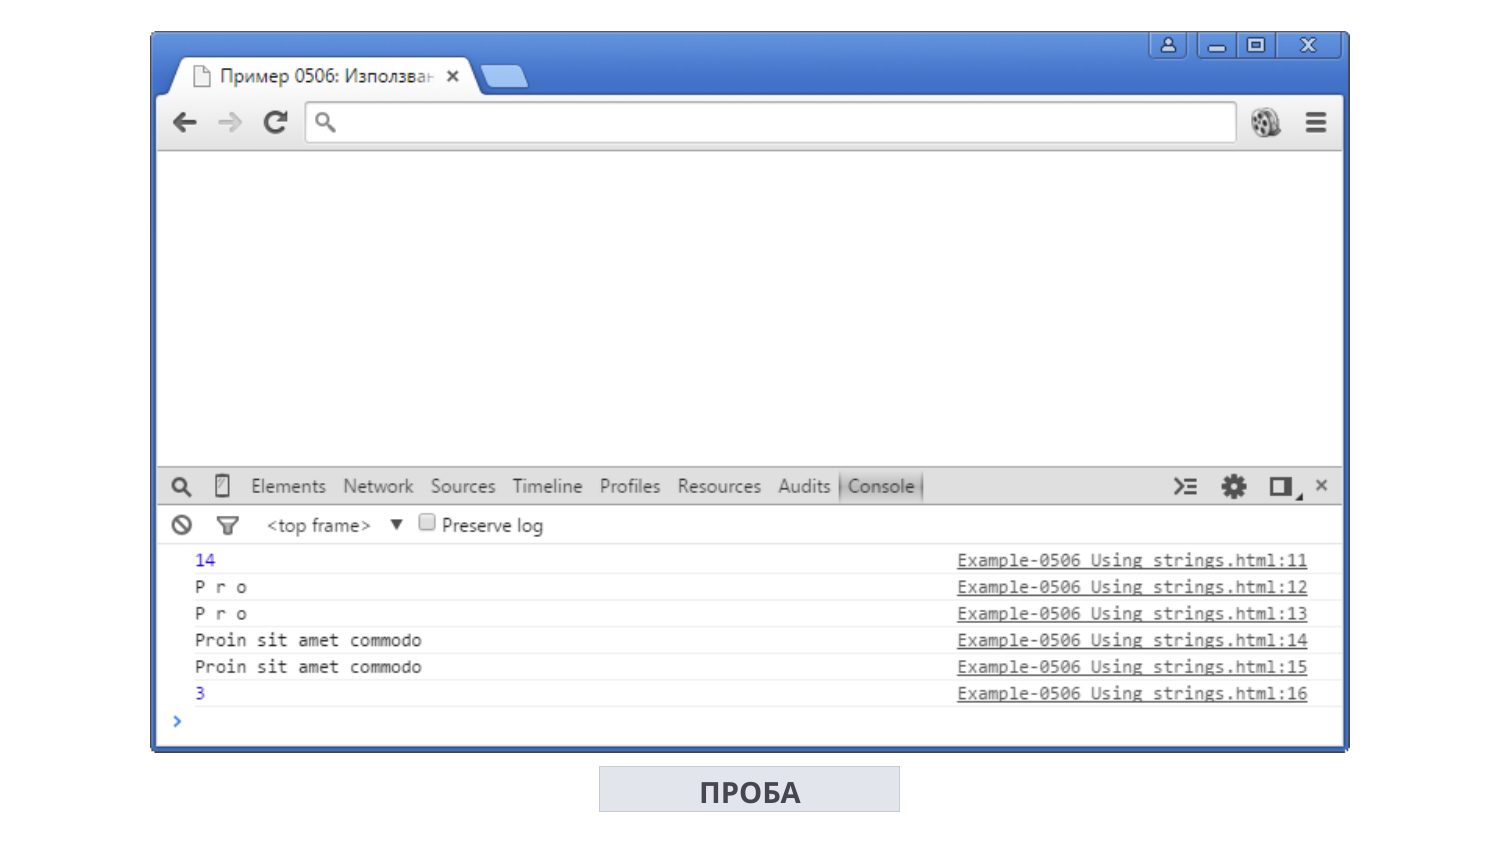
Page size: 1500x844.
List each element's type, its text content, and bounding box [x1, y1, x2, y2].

text_box ПРОБА [599, 766, 900, 812]
picture [149, 31, 1351, 753]
